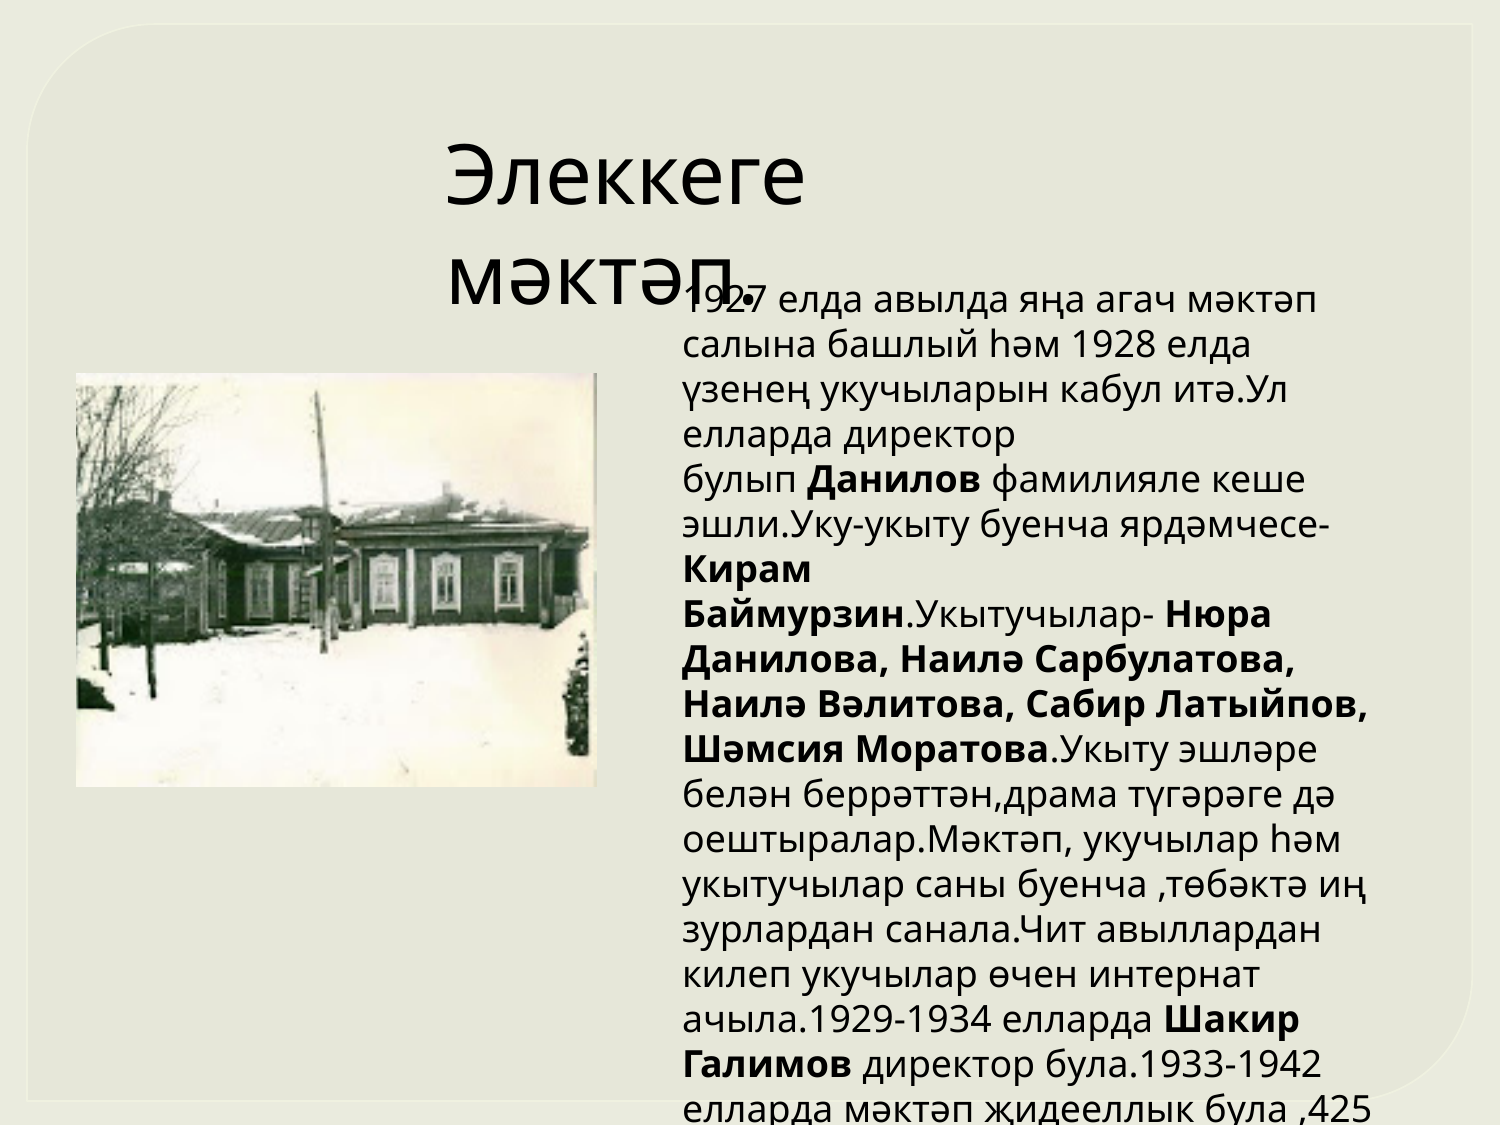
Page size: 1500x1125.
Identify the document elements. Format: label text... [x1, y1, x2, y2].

text_box Элеккеге мәктәп. [431, 113, 1152, 329]
text_box 1927 елда авылда яңа агач мәктәп салына башлый һәм 1928 елда үзенең укучыларын кабул итә.Ул елларда директор булып Данилов фамилияле кеше эшли.Уку-укыту буенча ярдәмчесе-Кирам Баймурзин.Укытучылар- Нюра Данилова, Наилә Сарбулатова, Наилә Вәлитова, Сабир Латыйпов, Шәмсия Моратова.Укыту эшләре белән беррәттән,драма түгәрәге дә оештыралар.Мәктәп, укучылар һәм укытучылар саны буенча ,төбәктә иң зурлардан санала.Чит авыллардан килеп укучылар өчен интернат ачыла.1929-1934 елларда Шакир Галимов директор була.1933-1942 елларда мәктәп җидееллык була ,425 бала белем ала. [667, 267, 1400, 1125]
picture [76, 373, 597, 788]
